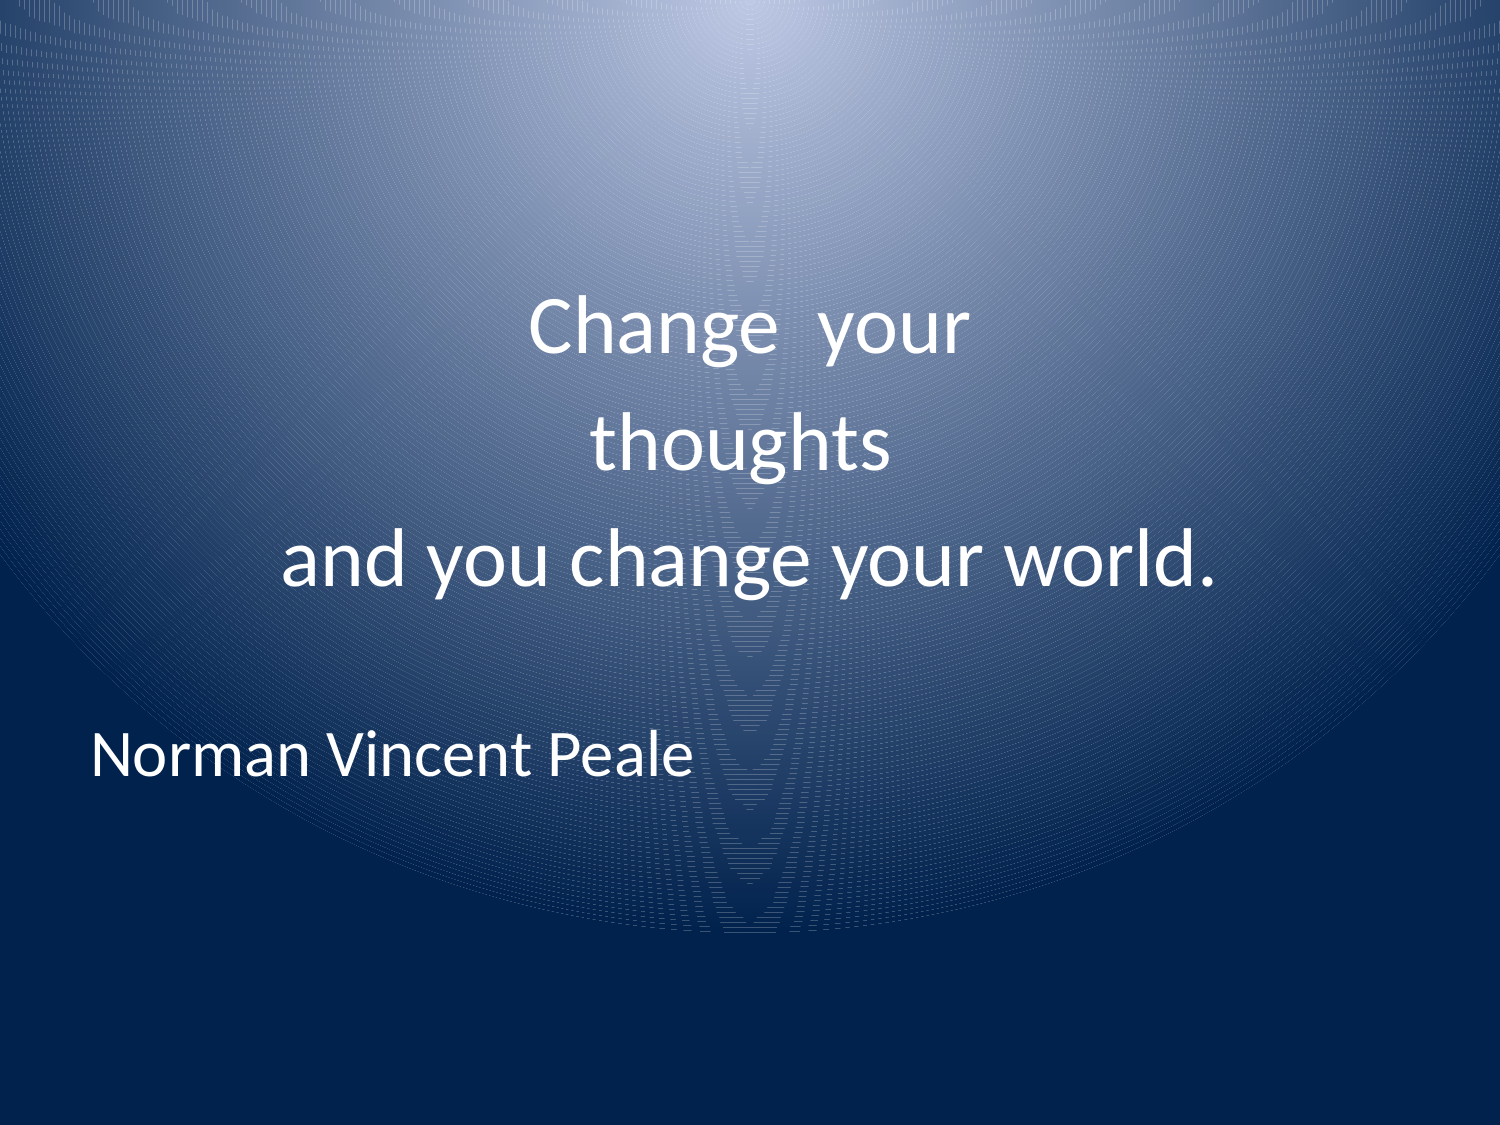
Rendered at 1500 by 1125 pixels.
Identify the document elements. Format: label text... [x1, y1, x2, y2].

list Change your thoughts and you change your world. Norman Vincent Peale [75, 262, 1425, 1005]
